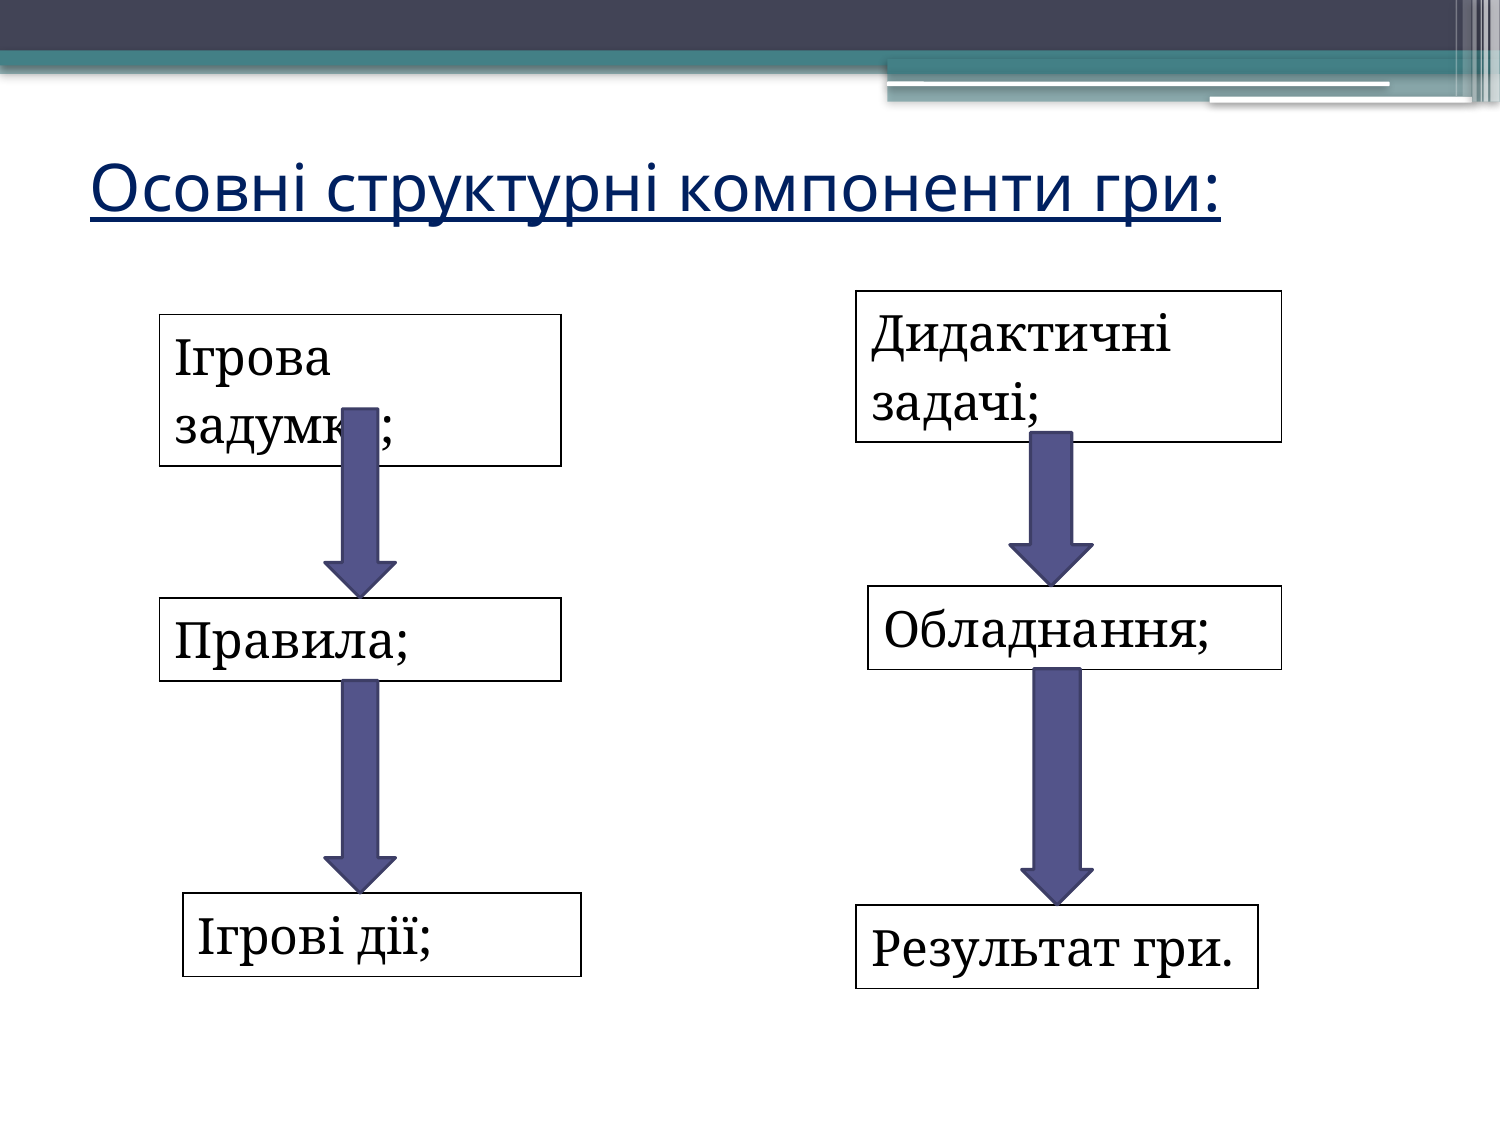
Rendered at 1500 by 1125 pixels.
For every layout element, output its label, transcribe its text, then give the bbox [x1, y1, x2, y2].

table_header Ігрова задумка; [160, 315, 560, 465]
table_header Обладнання; [869, 587, 1281, 669]
text_box [323, 678, 397, 895]
table_header Ігрові дії; [184, 894, 580, 976]
table_header Правила; [160, 599, 560, 680]
text_box [1020, 667, 1094, 907]
title Осовні структурні компоненти гри: [75, 115, 1425, 256]
text_box [323, 407, 397, 599]
table_header Дидактичні задачі; [857, 292, 1281, 441]
table_header Результат гри. [857, 906, 1257, 988]
text_box [1008, 430, 1094, 588]
